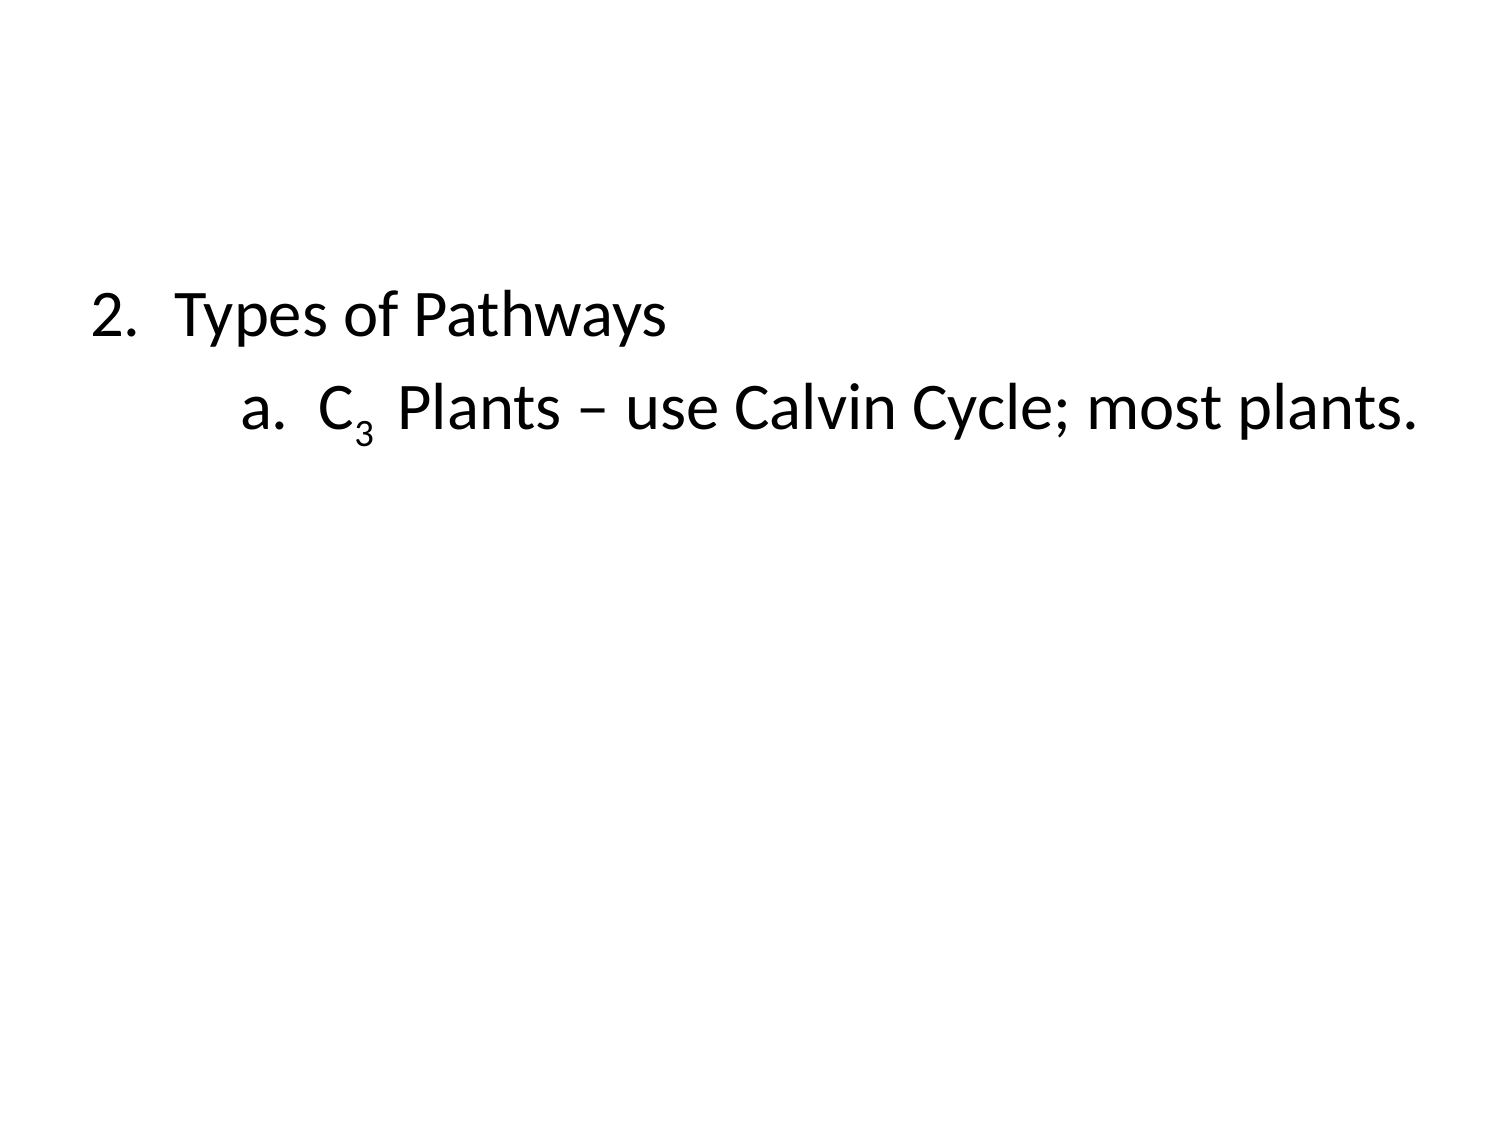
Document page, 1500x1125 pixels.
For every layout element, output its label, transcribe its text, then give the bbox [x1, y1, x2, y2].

list Types of Pathways a. C3 Plants – use Calvin Cycle; most plants. [75, 262, 1463, 1005]
